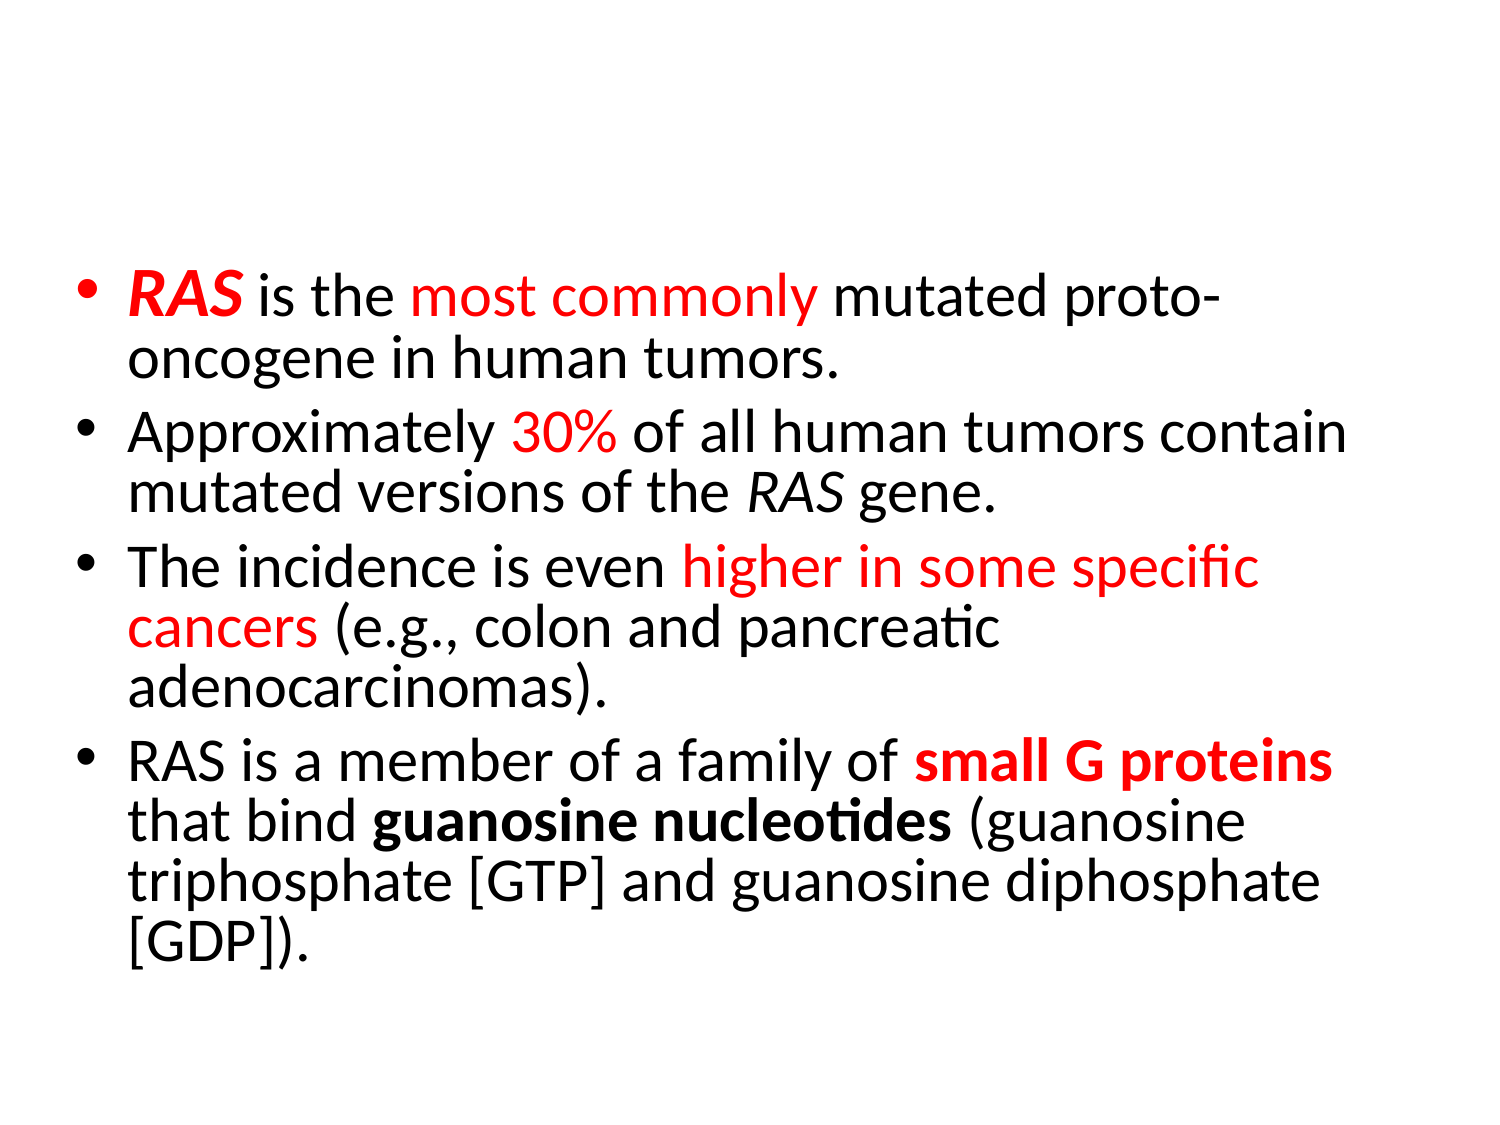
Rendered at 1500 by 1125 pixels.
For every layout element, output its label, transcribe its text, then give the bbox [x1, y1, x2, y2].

list RAS is the most commonly mutated proto-oncogene in human tumors. Approximately 30% of all human tumors contain mutated versions of the RAS gene. The incidence is even higher in some specific cancers (e.g., colon and pancreatic adenocarcinomas). RAS is a member of a family of small G proteins that bind guanosine nucleotides (guanosine triphosphate [GTP] and guanosine diphosphate [GDP]). [75, 262, 1425, 1005]
